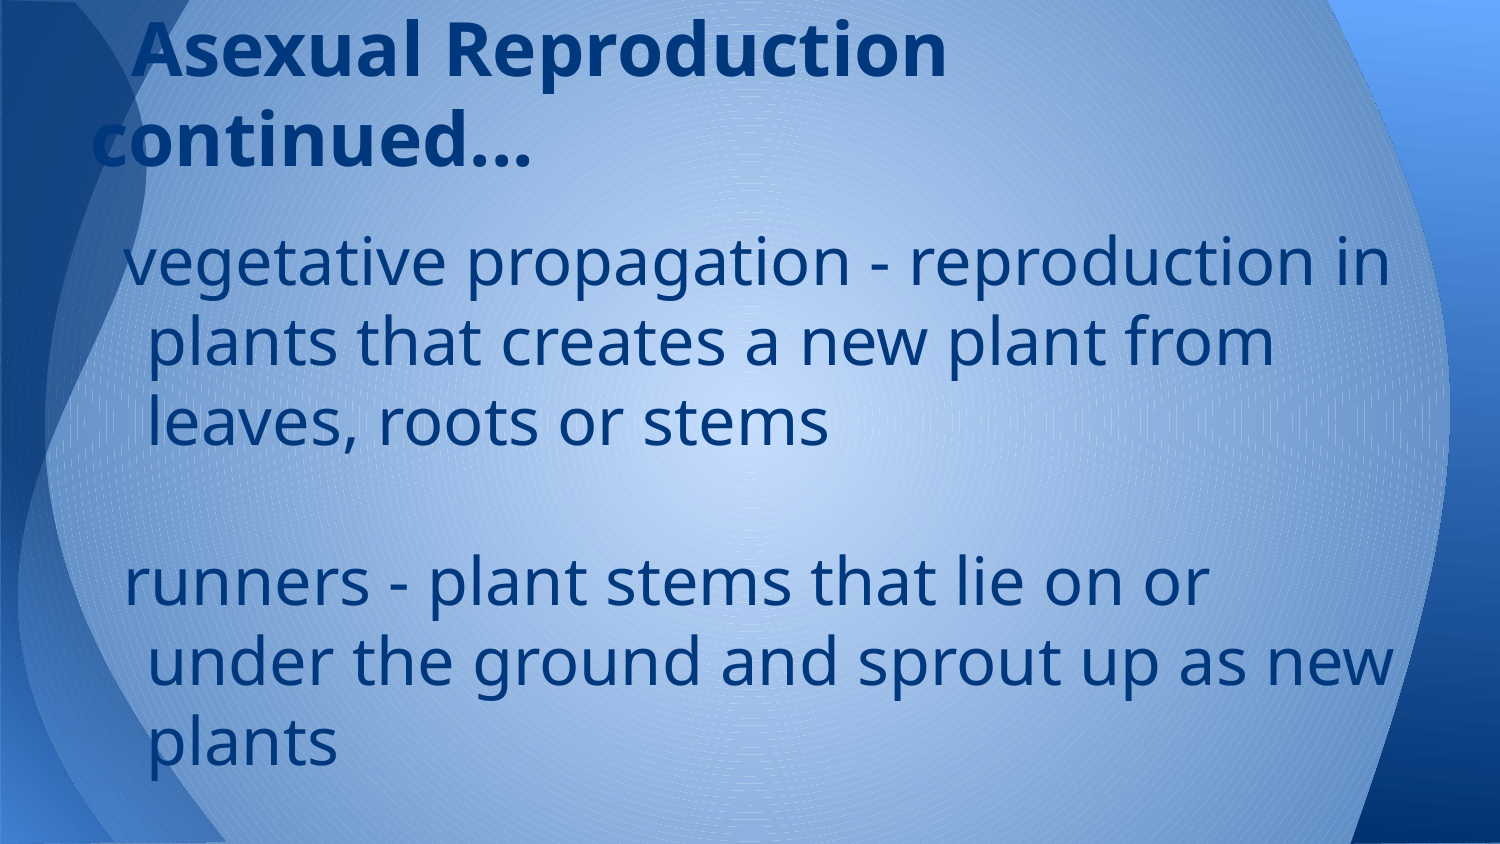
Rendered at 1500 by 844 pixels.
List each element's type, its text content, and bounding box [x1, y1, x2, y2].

title Asexual Reproduction continued... [75, 33, 1425, 197]
list vegetative propagation - reproduction in plants that creates a new plant from leaves, roots or stems runners - plant stems that lie on or under the ground and sprout up as new plants [75, 204, 1425, 747]
